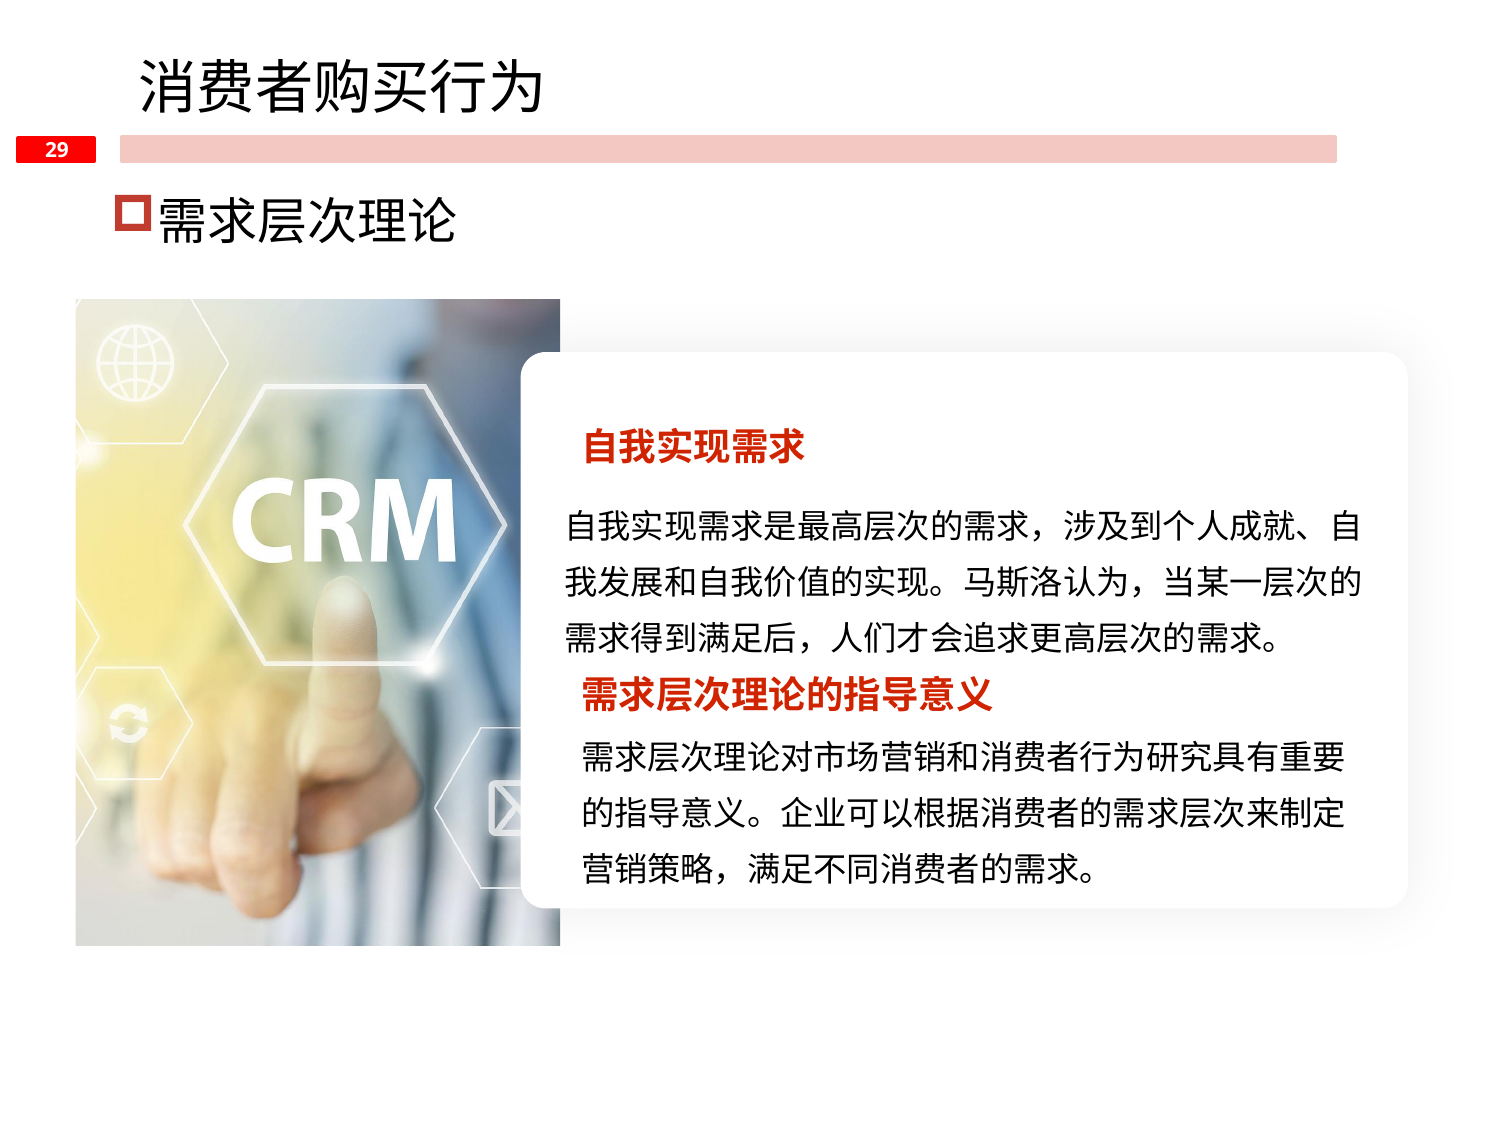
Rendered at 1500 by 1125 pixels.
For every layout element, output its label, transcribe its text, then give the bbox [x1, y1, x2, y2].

text_box [17, 129, 97, 189]
text_box 自我实现需求是最高层次的需求，涉及到个人成就、自我发展和自我价值的实现。马斯洛认为，当某一层次的需求得到满足后，人们才会追求更高层次的需求。 [566, 474, 1376, 629]
text_box 需求层次理论 [96, 181, 1081, 276]
text_box [566, 352, 1408, 909]
text_box 消费者购买行为 [123, 42, 958, 128]
text_box 自我实现需求 [566, 404, 1363, 484]
picture [75, 299, 561, 946]
text_box 需求层次理论的指导意义 [566, 651, 1363, 731]
text_box 需求层次理论对市场营销和消费者行为研究具有重要的指导意义。企业可以根据消费者的需求层次来制定营销策略，满足不同消费者的需求。 [566, 731, 1363, 862]
